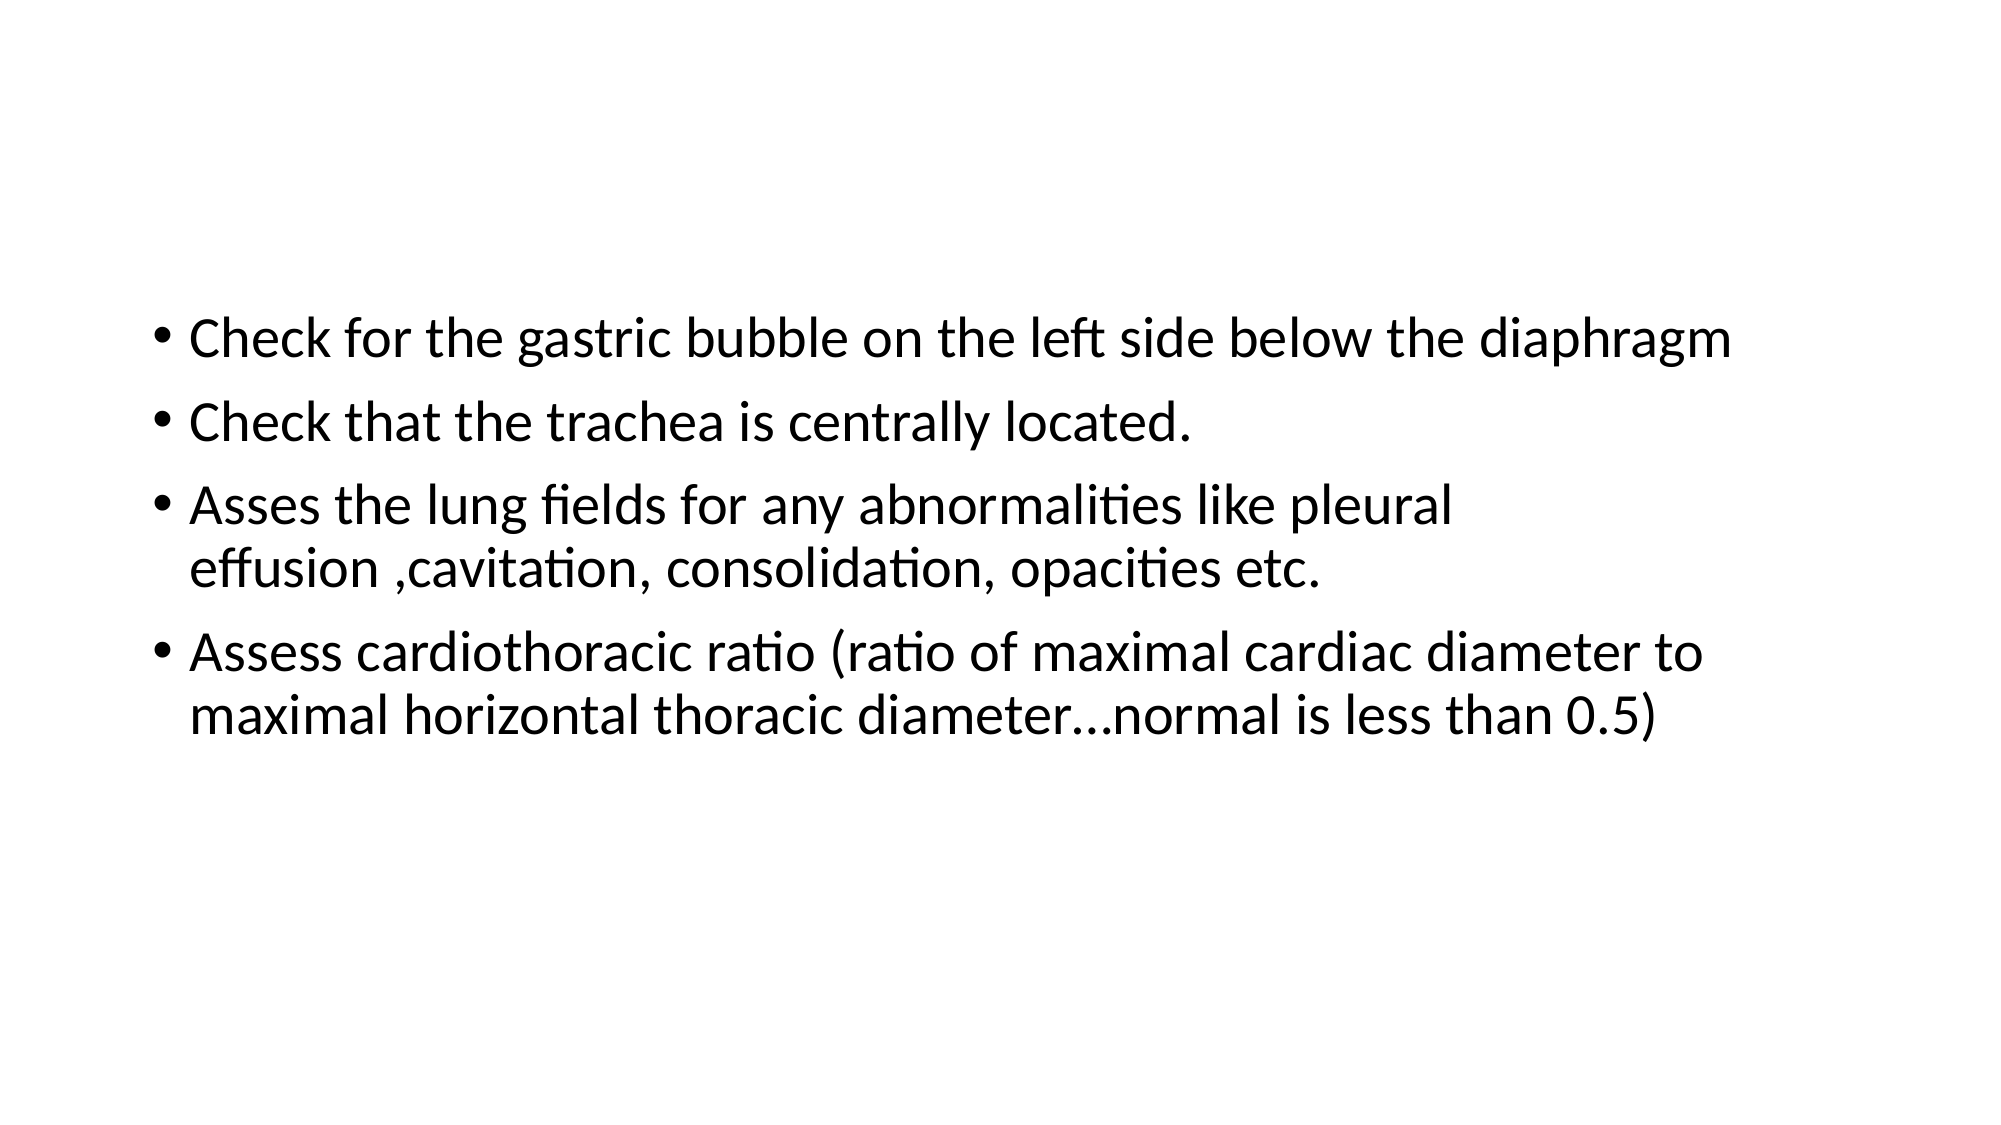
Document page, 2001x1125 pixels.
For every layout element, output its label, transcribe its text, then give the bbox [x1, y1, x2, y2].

list Check for the gastric bubble on the left side below the diaphragm Check that the trachea is centrally located. Asses the lung fields for any abnormalities like pleural effusion ,cavitation, consolidation, opacities etc. Assess cardiothoracic ratio (ratio of maximal cardiac diameter to maximal horizontal thoracic diameter…normal is less than 0.5) [137, 299, 1863, 1014]
